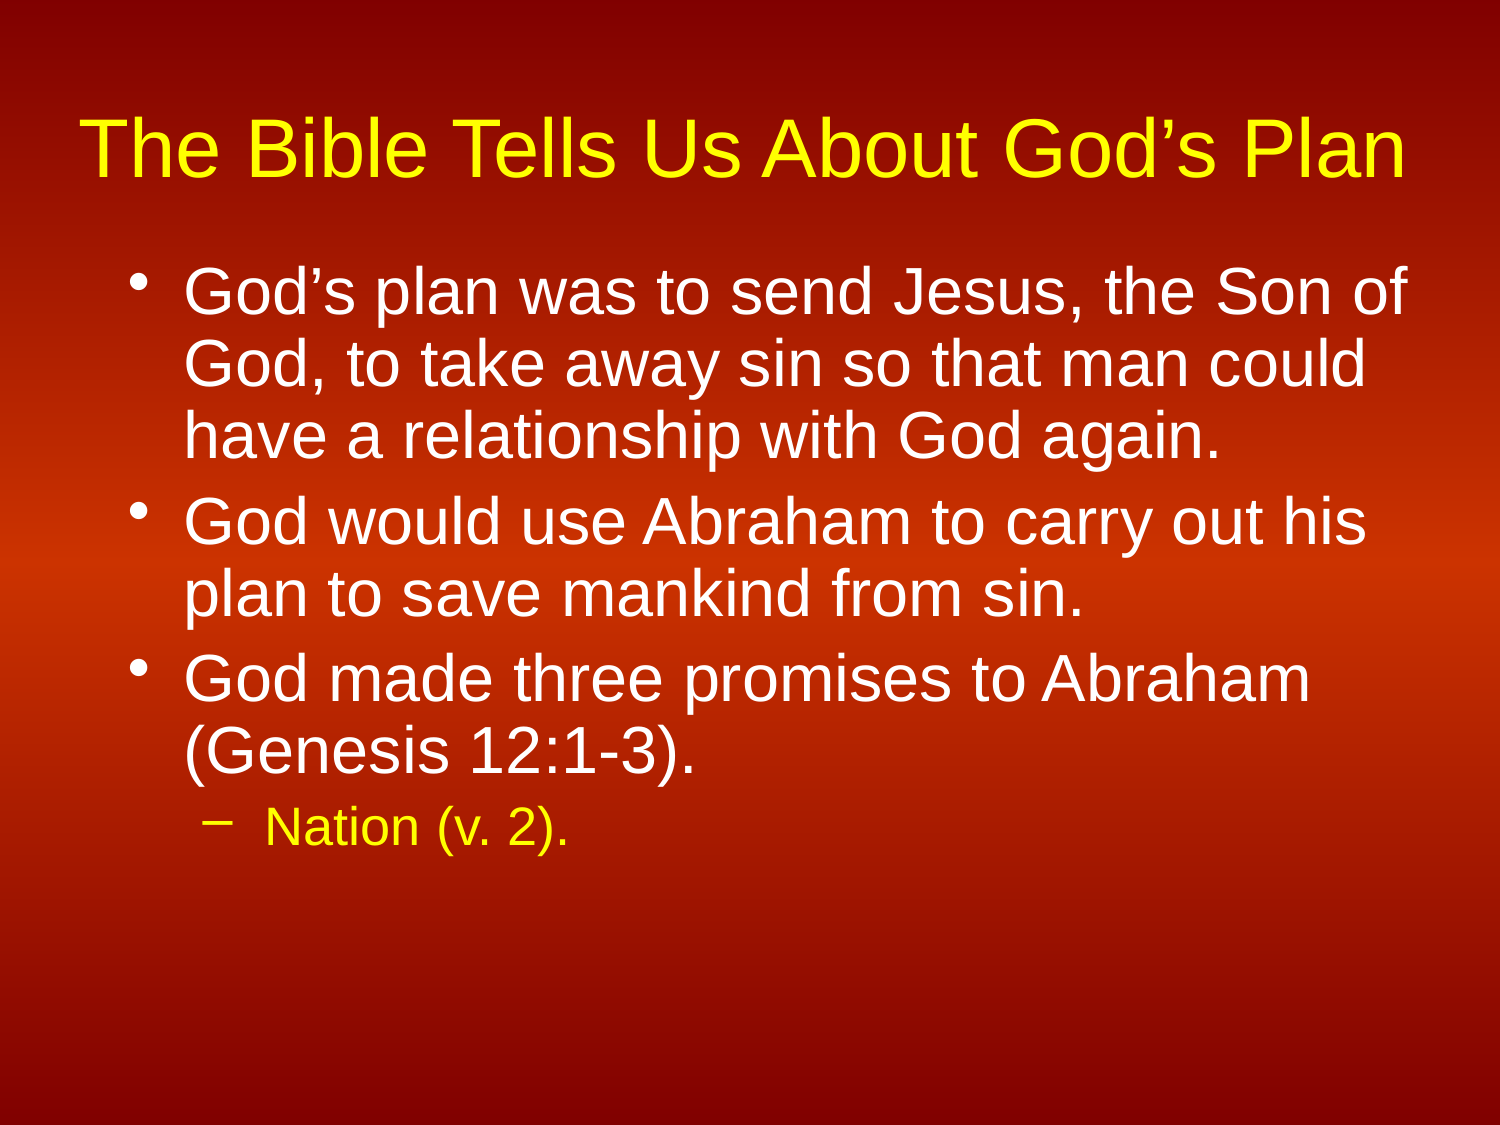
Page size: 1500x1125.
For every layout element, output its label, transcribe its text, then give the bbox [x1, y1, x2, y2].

list God’s plan was to send Jesus, the Son of God, to take away sin so that man could have a relationship with God again. God would use Abraham to carry out his plan to save mankind from sin. God made three promises to Abraham (Genesis 12:1-3). Nation (v. 2). [112, 249, 1438, 925]
title The Bible Tells Us About God’s Plan [50, 50, 1438, 238]
